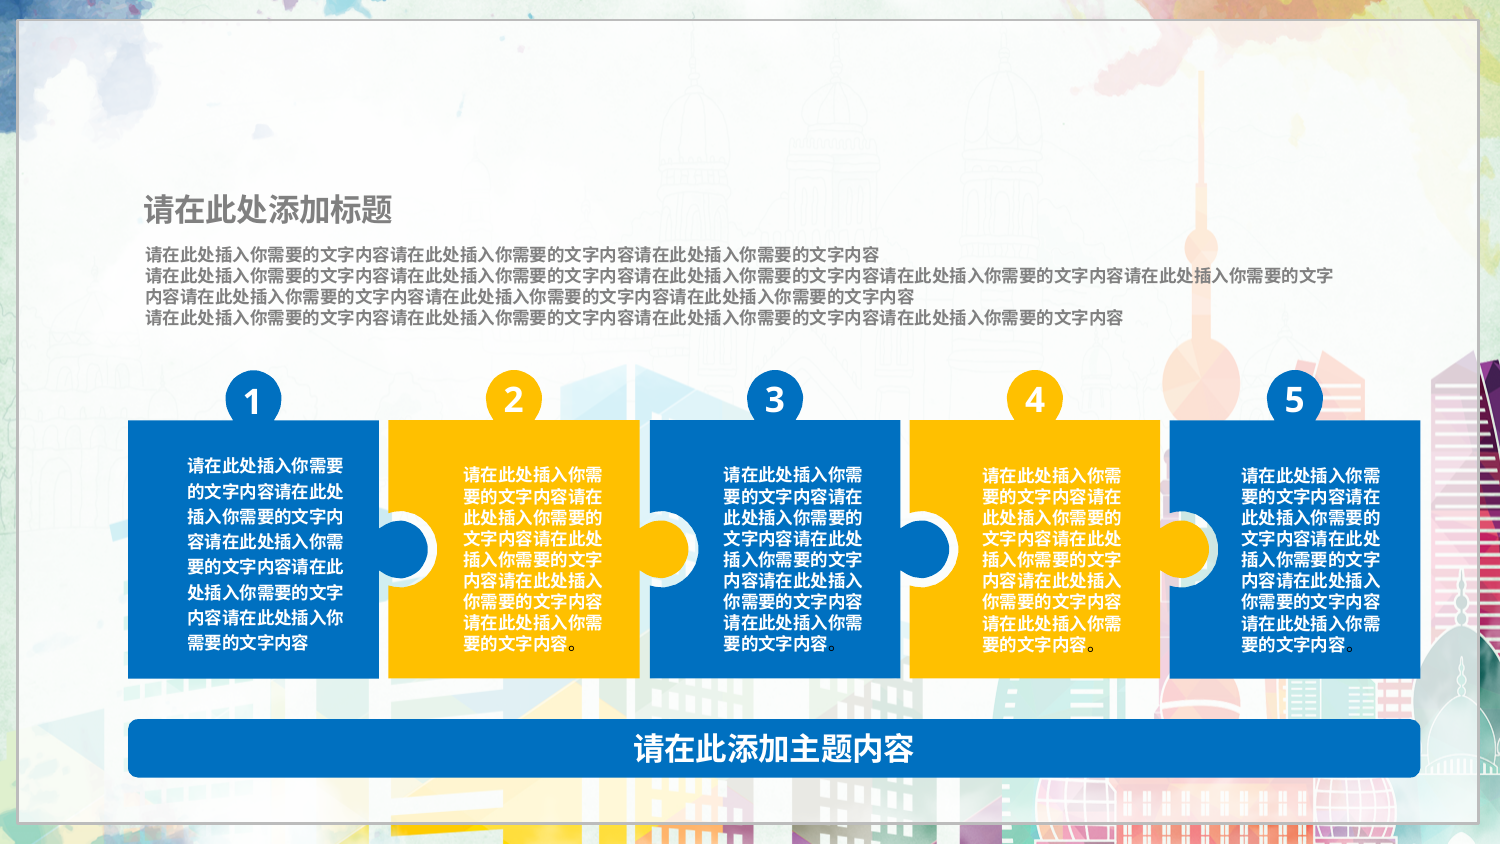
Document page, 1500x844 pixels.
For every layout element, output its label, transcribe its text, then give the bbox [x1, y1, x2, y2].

text_box 5 [1269, 381, 1313, 428]
text_box 请在此处插入你需要的文字内容请在此处插入你需要的文字内容请在此处插入你需要的文字内容请在此处插入你需要的文字内容请在此处插入你需要的文字内容。 [708, 456, 891, 662]
text_box 3 [749, 380, 793, 427]
text_box [909, 370, 1209, 679]
text_box 请在此添加主题内容 [128, 719, 1421, 778]
picture [0, 0, 1500, 844]
text_box 4 [1010, 381, 1054, 428]
text_box [388, 370, 689, 679]
text_box 请在此处插入你需要的文字内容请在此处插入你需要的文字内容请在此处插入你需要的文字内容请在此处插入你需要的文字内容请在此处插入你需要的文字内容。 [1226, 457, 1408, 662]
text_box 请在此处插入你需要的文字内容请在此处插入你需要的文字内容请在此处插入你需要的文字内容请在此处插入你需要的文字内容请在此处插入你需要的文字内容。 [967, 457, 1150, 662]
text_box 1 [227, 382, 271, 429]
text_box [1169, 370, 1421, 679]
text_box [127, 182, 1365, 359]
text_box 请在此处插入你需要的文字内容请在此处插入你需要的文字内容请在此处插入你需要的文字内容请在此处插入你需要的文字内容请在此处插入你需要的文字内容 [172, 443, 362, 661]
text_box 请在此处插入你需要的文字内容请在此处插入你需要的文字内容请在此处插入你需要的文字内容请在此处插入你需要的文字内容请在此处插入你需要的文字内容。 [448, 456, 627, 662]
text_box [649, 370, 950, 679]
text_box [128, 370, 428, 679]
text_box 2 [488, 380, 532, 427]
